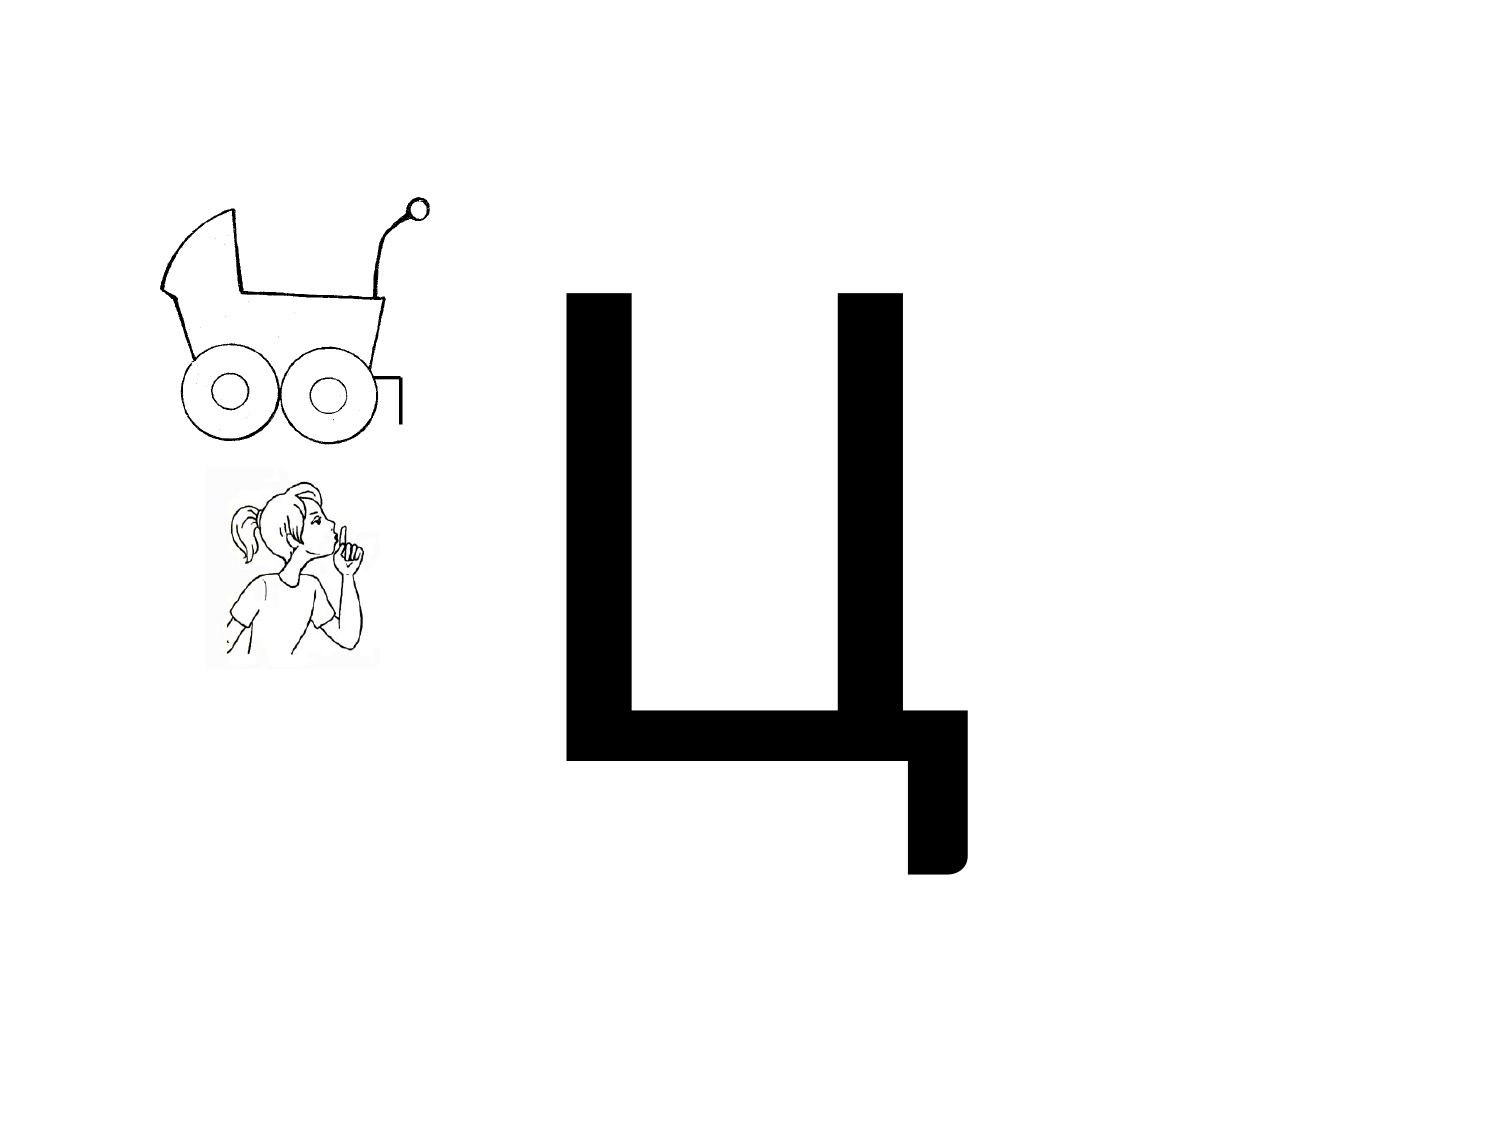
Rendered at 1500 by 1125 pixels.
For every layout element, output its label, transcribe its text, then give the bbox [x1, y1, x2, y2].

picture [206, 467, 380, 669]
title Ц [112, 349, 1388, 591]
picture [159, 195, 430, 445]
